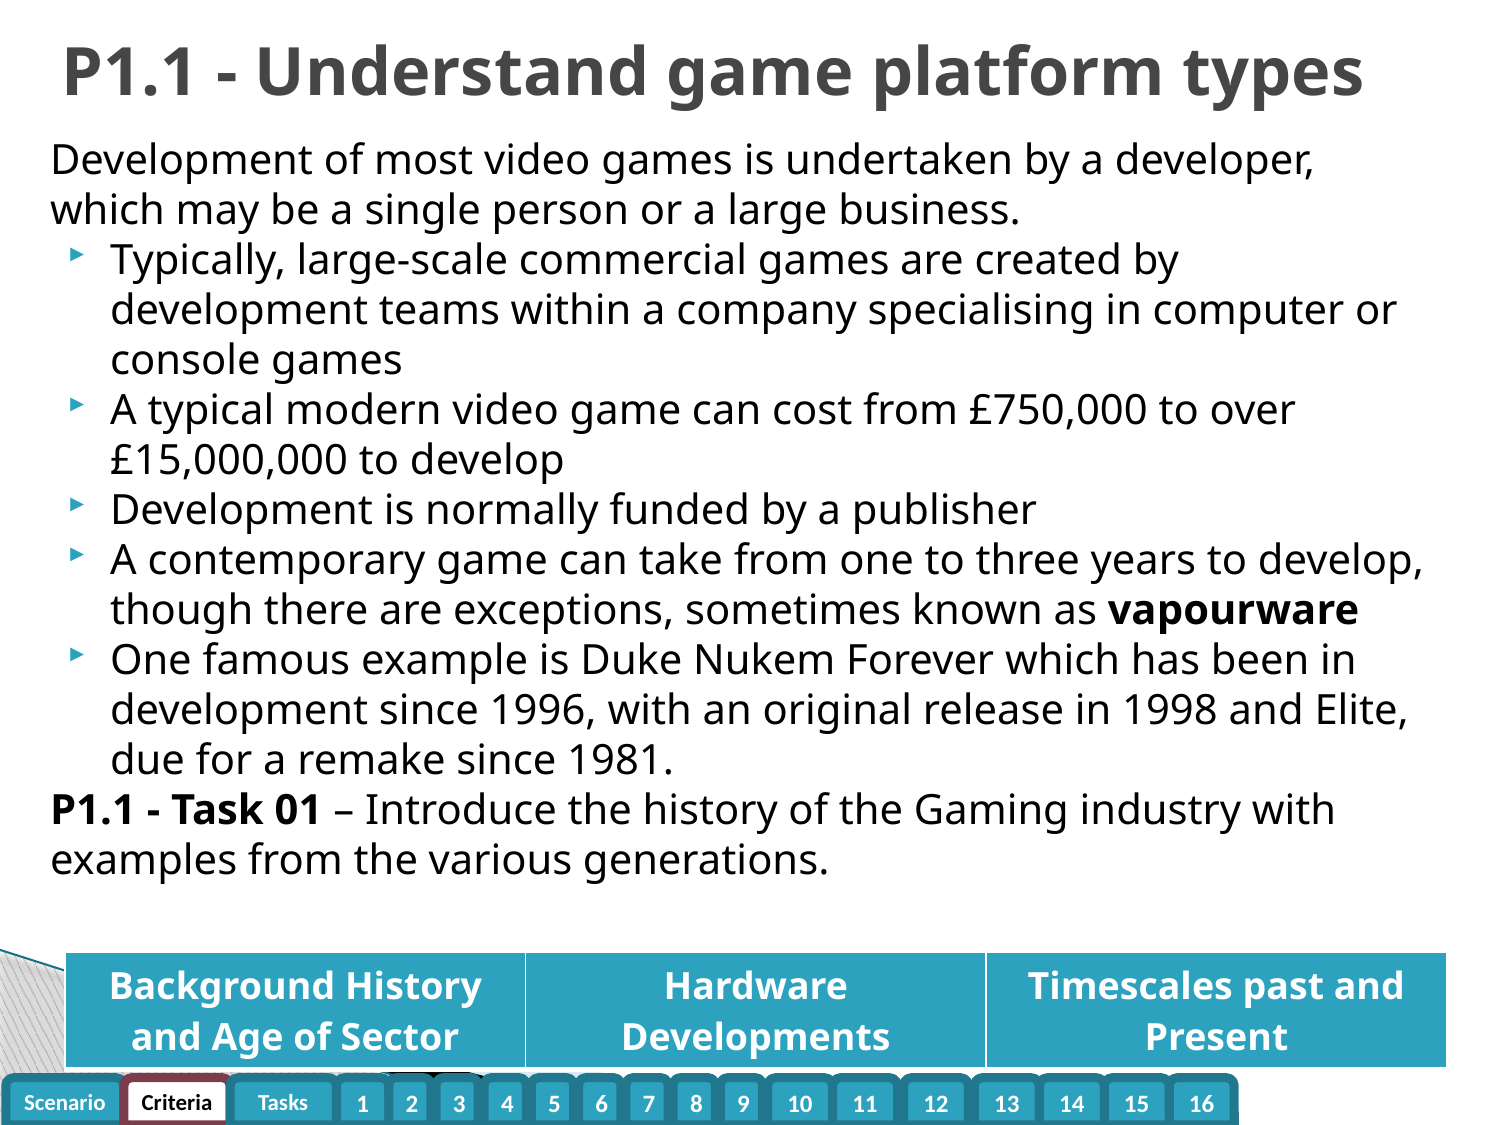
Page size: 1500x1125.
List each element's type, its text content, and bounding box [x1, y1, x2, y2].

title P1.1 - Understand game platform types [46, 11, 1459, 126]
table_header Background History and Age of Sector [66, 953, 525, 1067]
table_header Hardware Developments [526, 953, 985, 1067]
table_header Timescales past and Present [987, 953, 1446, 1067]
list Development of most video games is undertaken by a developer, which may be a single person or a large business. Typically, large-scale commercial games are created by development teams within a company specialising in computer or console games A typical modern video game can cost from £750,000 to over £15,000,000 to develop Development is normally funded by a publisher A contemporary game can take from one to three years to develop, though there are exceptions, sometimes known as vapourware One famous example is Duke Nukem Forever which has been in development since 1996, with an original release in 1998 and Elite, due for a remake since 1981. P1.1 - Task 01 – Introduce the history of the Gaming industry with examples from the various generations. [35, 125, 1454, 894]
